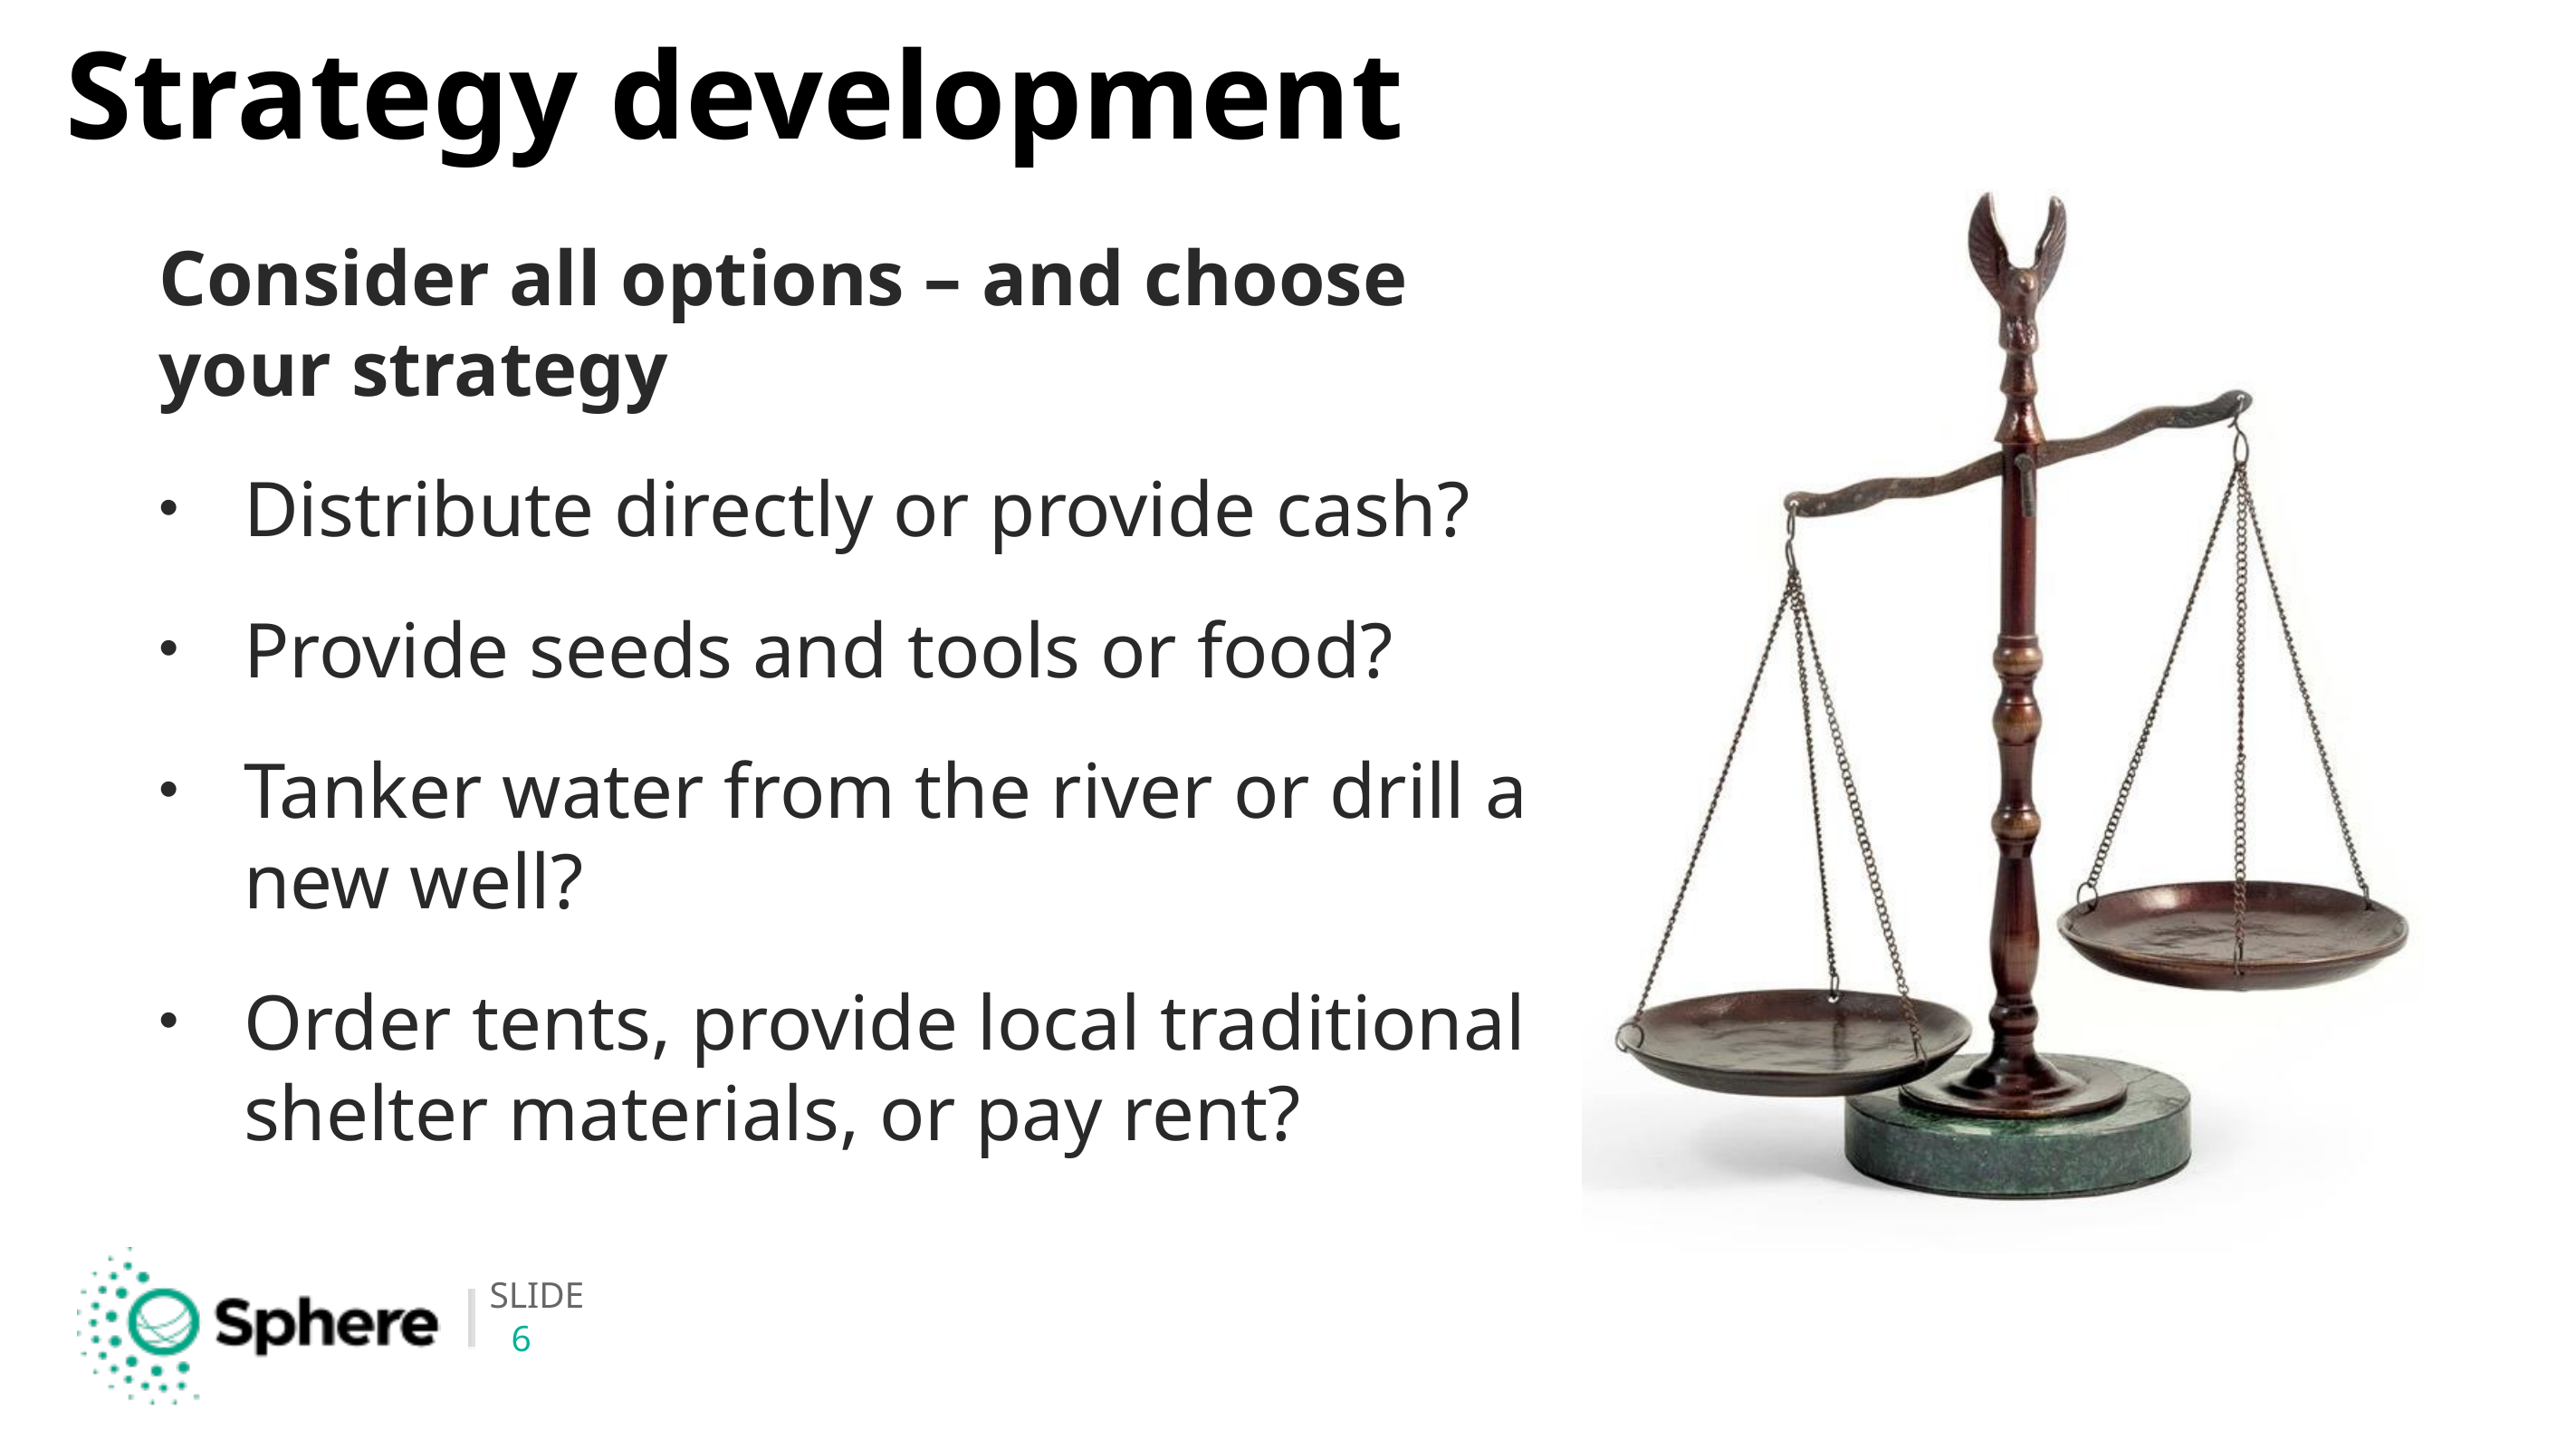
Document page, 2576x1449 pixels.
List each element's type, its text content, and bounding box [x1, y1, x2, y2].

picture [1582, 120, 2425, 1254]
picture [77, 1247, 441, 1407]
picture [468, 1289, 479, 1349]
title Strategy development [57, 10, 2131, 179]
list Consider all options – and choose your strategy Distribute directly or provide cash? Provide seeds and tools or food? Tanker water from the river or drill a new well? Order tents, provide local traditional shelter materials, or pay rent? [150, 222, 1576, 1241]
slide_number 6 [503, 1308, 563, 1367]
